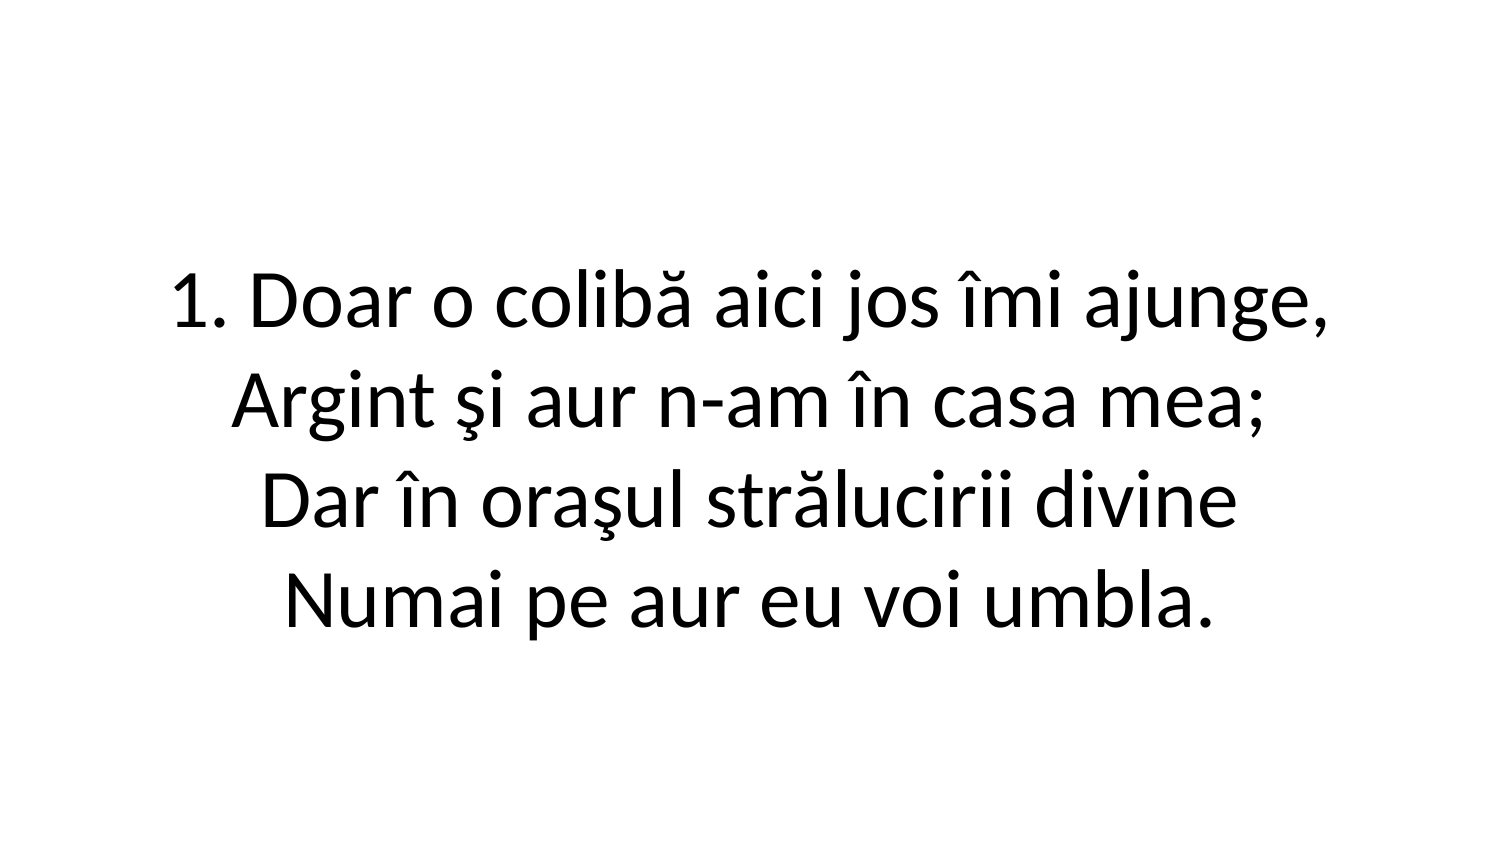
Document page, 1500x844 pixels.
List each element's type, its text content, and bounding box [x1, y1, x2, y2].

text_box 1. Doar o colibă aici jos îmi ajunge, Argint şi aur n-am în casa mea; Dar în oraşul strălucirii divine Numai pe aur eu voi umbla. [152, 192, 1348, 652]
